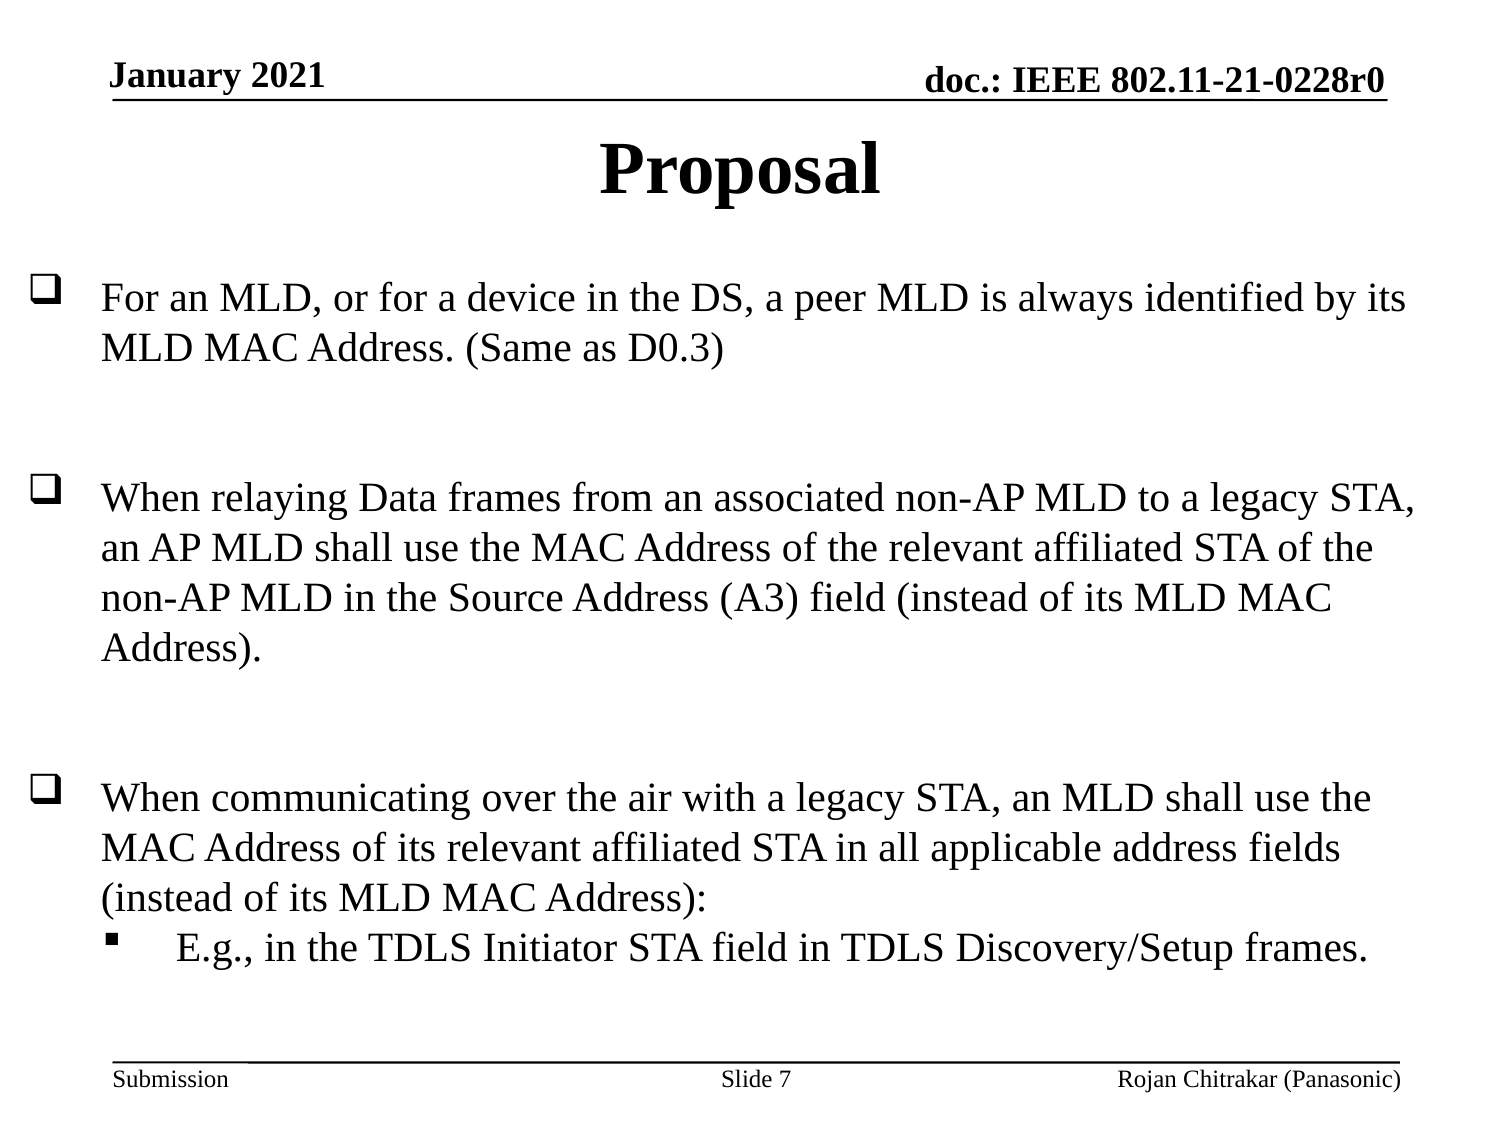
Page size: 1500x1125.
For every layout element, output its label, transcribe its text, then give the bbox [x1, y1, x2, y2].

text_box Proposal [0, 111, 1500, 225]
slide_number Slide 7 [712, 1078, 800, 1093]
footer Rojan Chitrakar (Panasonic) [949, 1078, 1402, 1093]
text_box For an MLD, or for a device in the DS, a peer MLD is always identified by its MLD MAC Address. (Same as D0.3) When relaying Data frames from an associated non-AP MLD to a legacy STA, an AP MLD shall use the MAC Address of the relevant affiliated STA of the non-AP MLD in the Source Address (A3) field (instead of its MLD MAC Address). When communicating over the air with a legacy STA, an MLD shall use the MAC Address of its relevant affiliated STA in all applicable address fields (instead of its MLD MAC Address): E.g., in the TDLS Initiator STA field in TDLS Discovery/Setup frames. [12, 262, 1475, 1078]
